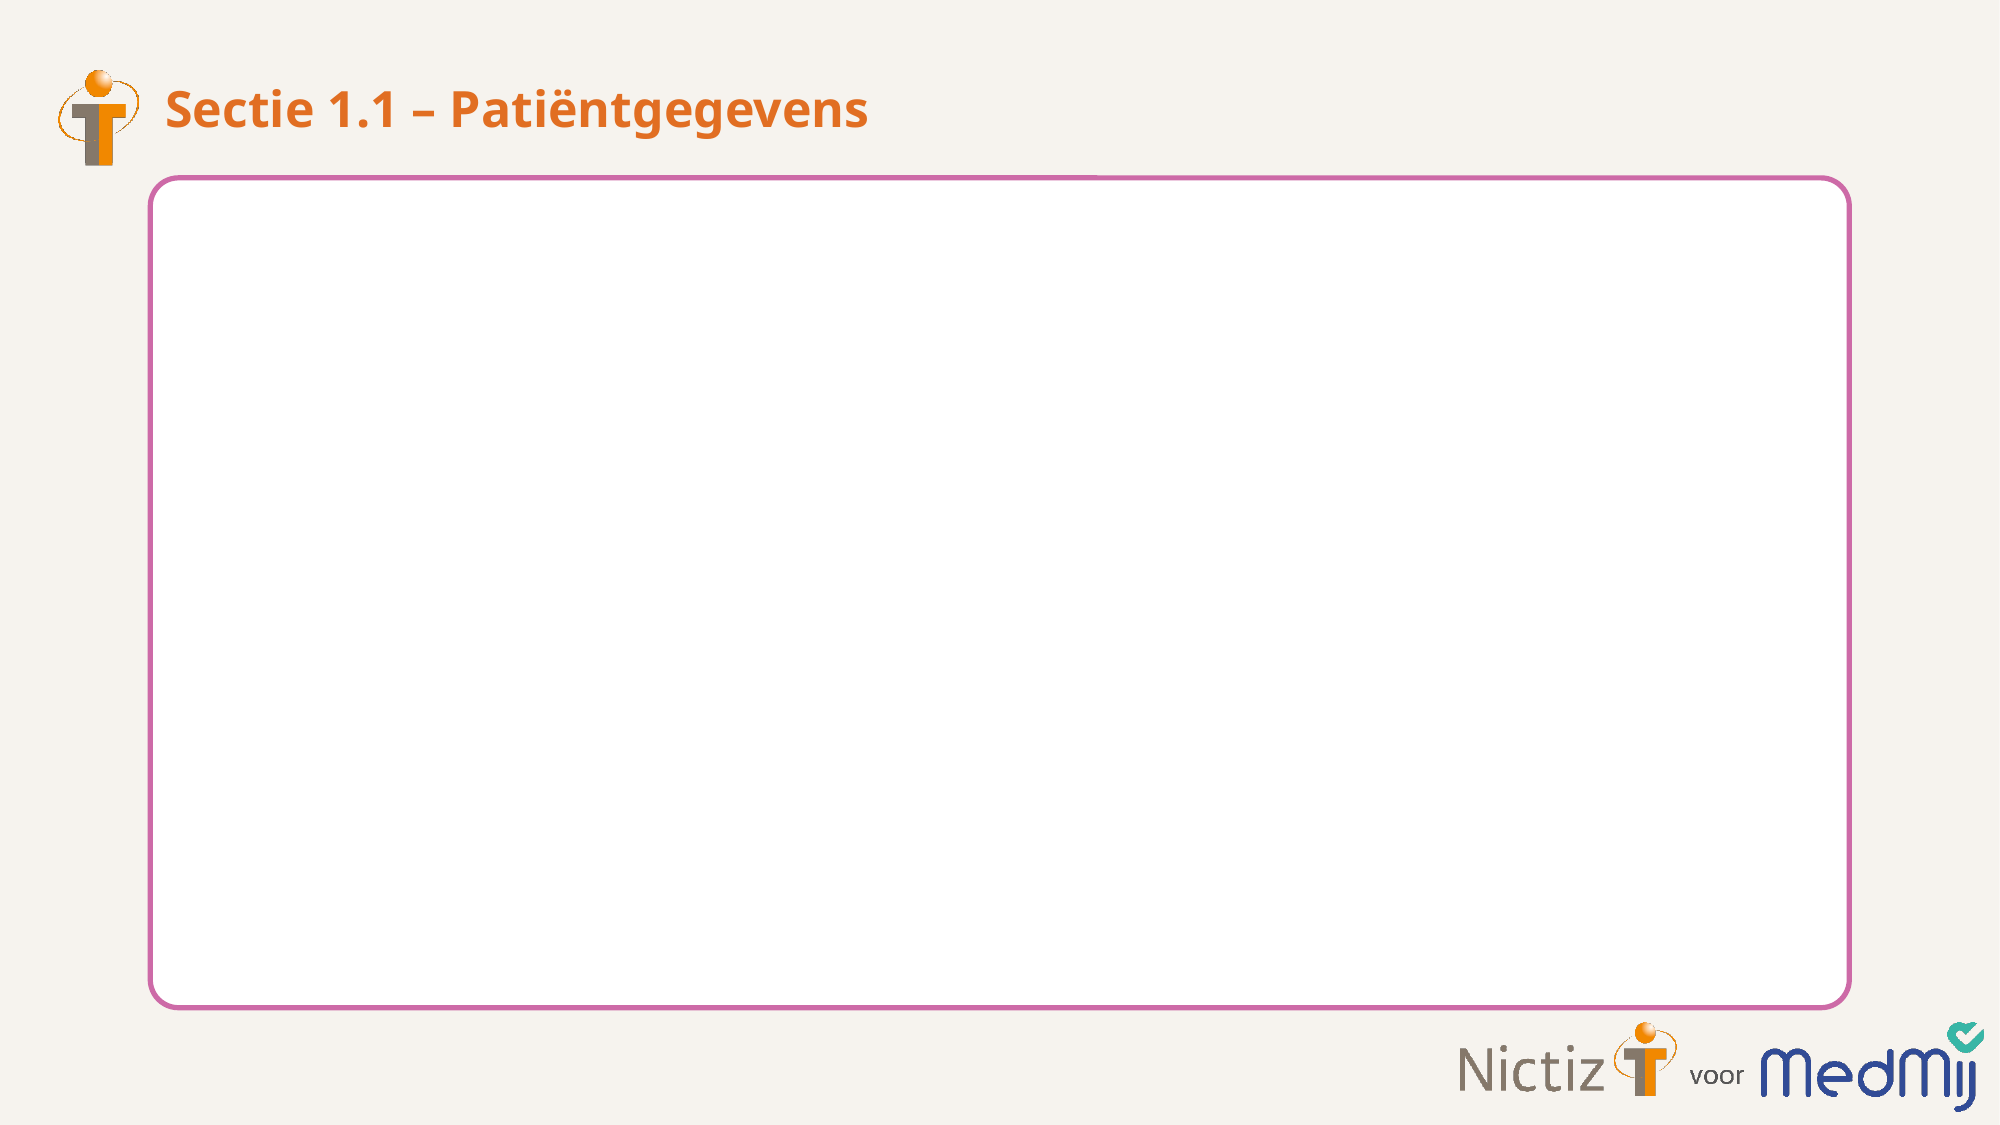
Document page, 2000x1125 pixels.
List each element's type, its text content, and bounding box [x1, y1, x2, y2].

picture [1457, 1019, 1988, 1113]
picture [50, 66, 151, 187]
title Sectie 1.1 – Patiëntgegevens [150, 76, 1850, 165]
